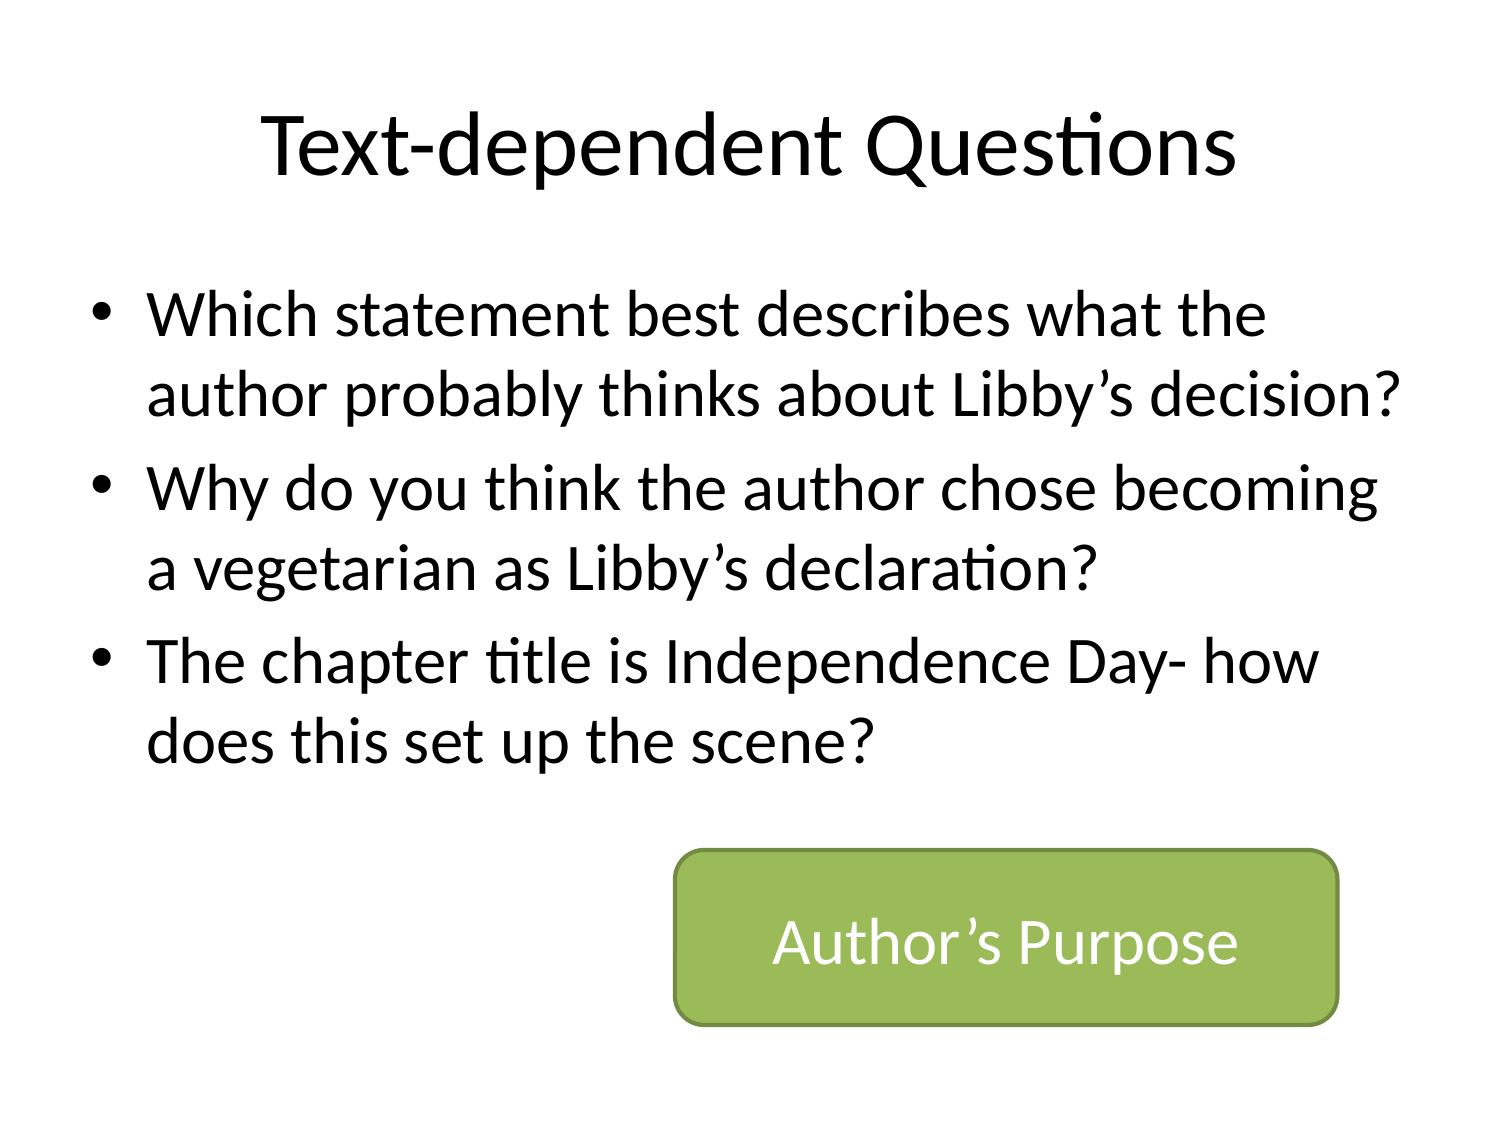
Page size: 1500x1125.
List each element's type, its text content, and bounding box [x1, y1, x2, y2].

list Which statement best describes what the author probably thinks about Libby’s decision? Why do you think the author chose becoming a vegetarian as Libby’s declaration? The chapter title is Independence Day- how does this set up the scene? [75, 262, 1425, 1005]
text_box Author’s Purpose [672, 847, 1340, 1028]
title Text-dependent Questions [75, 45, 1425, 233]
